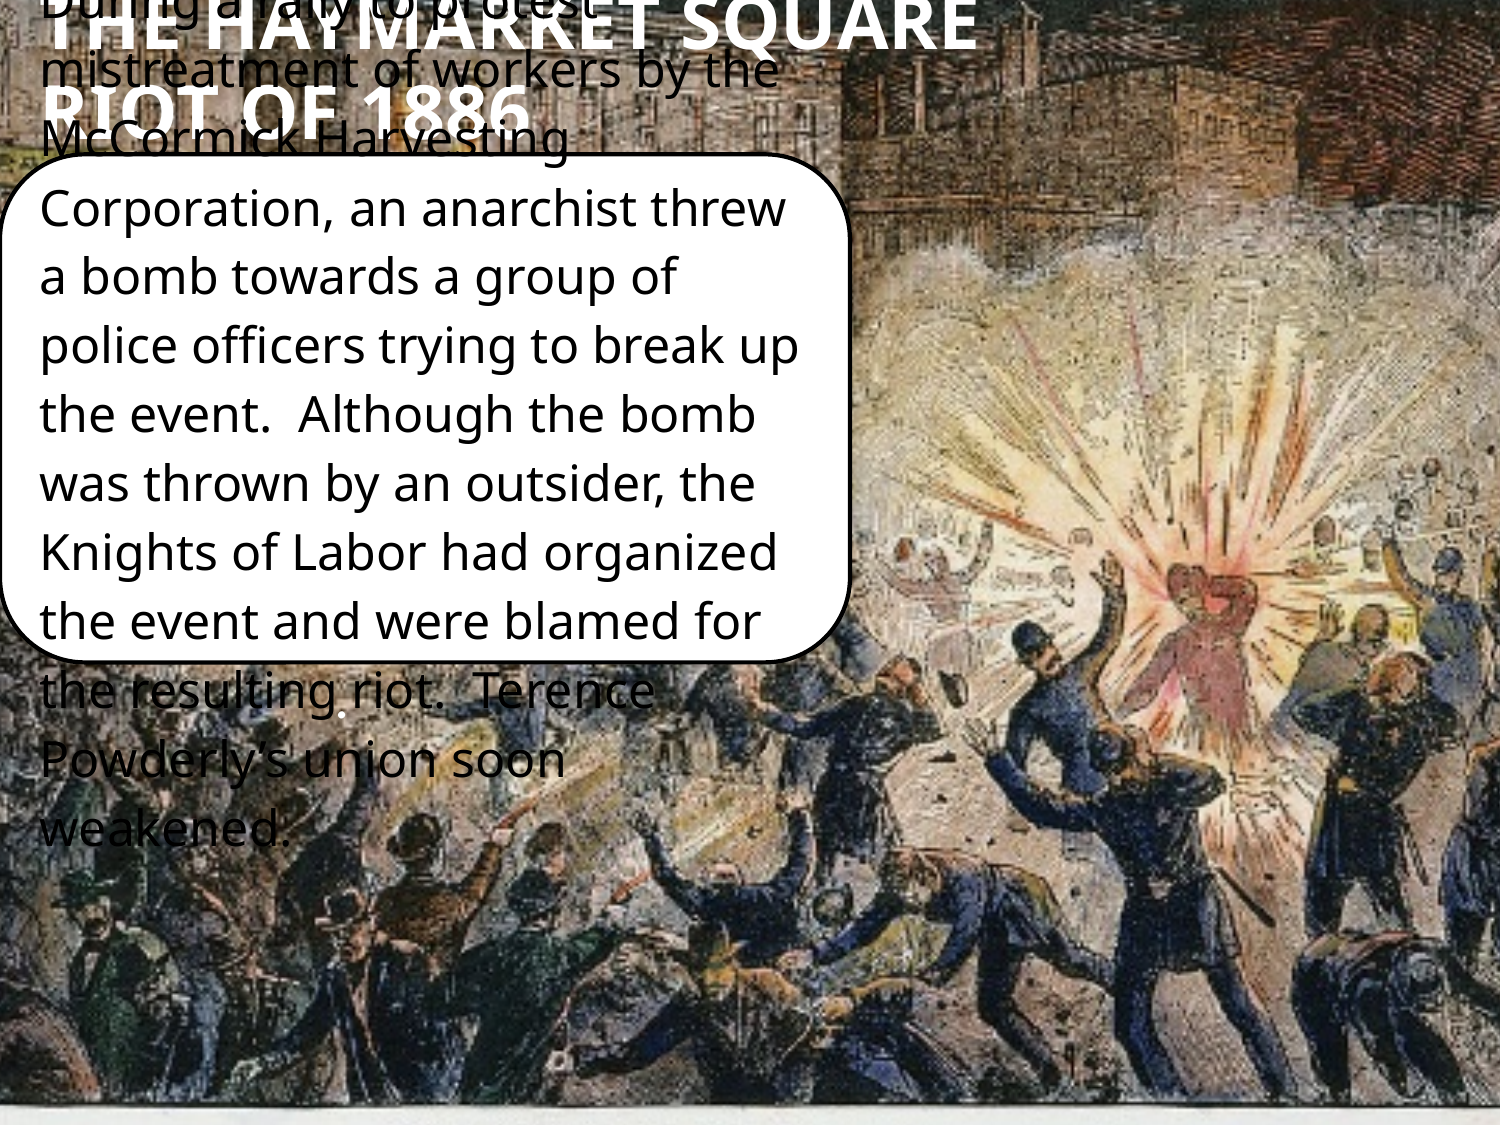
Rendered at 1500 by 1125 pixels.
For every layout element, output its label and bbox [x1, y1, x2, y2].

list [0, 0, 1500, 1125]
